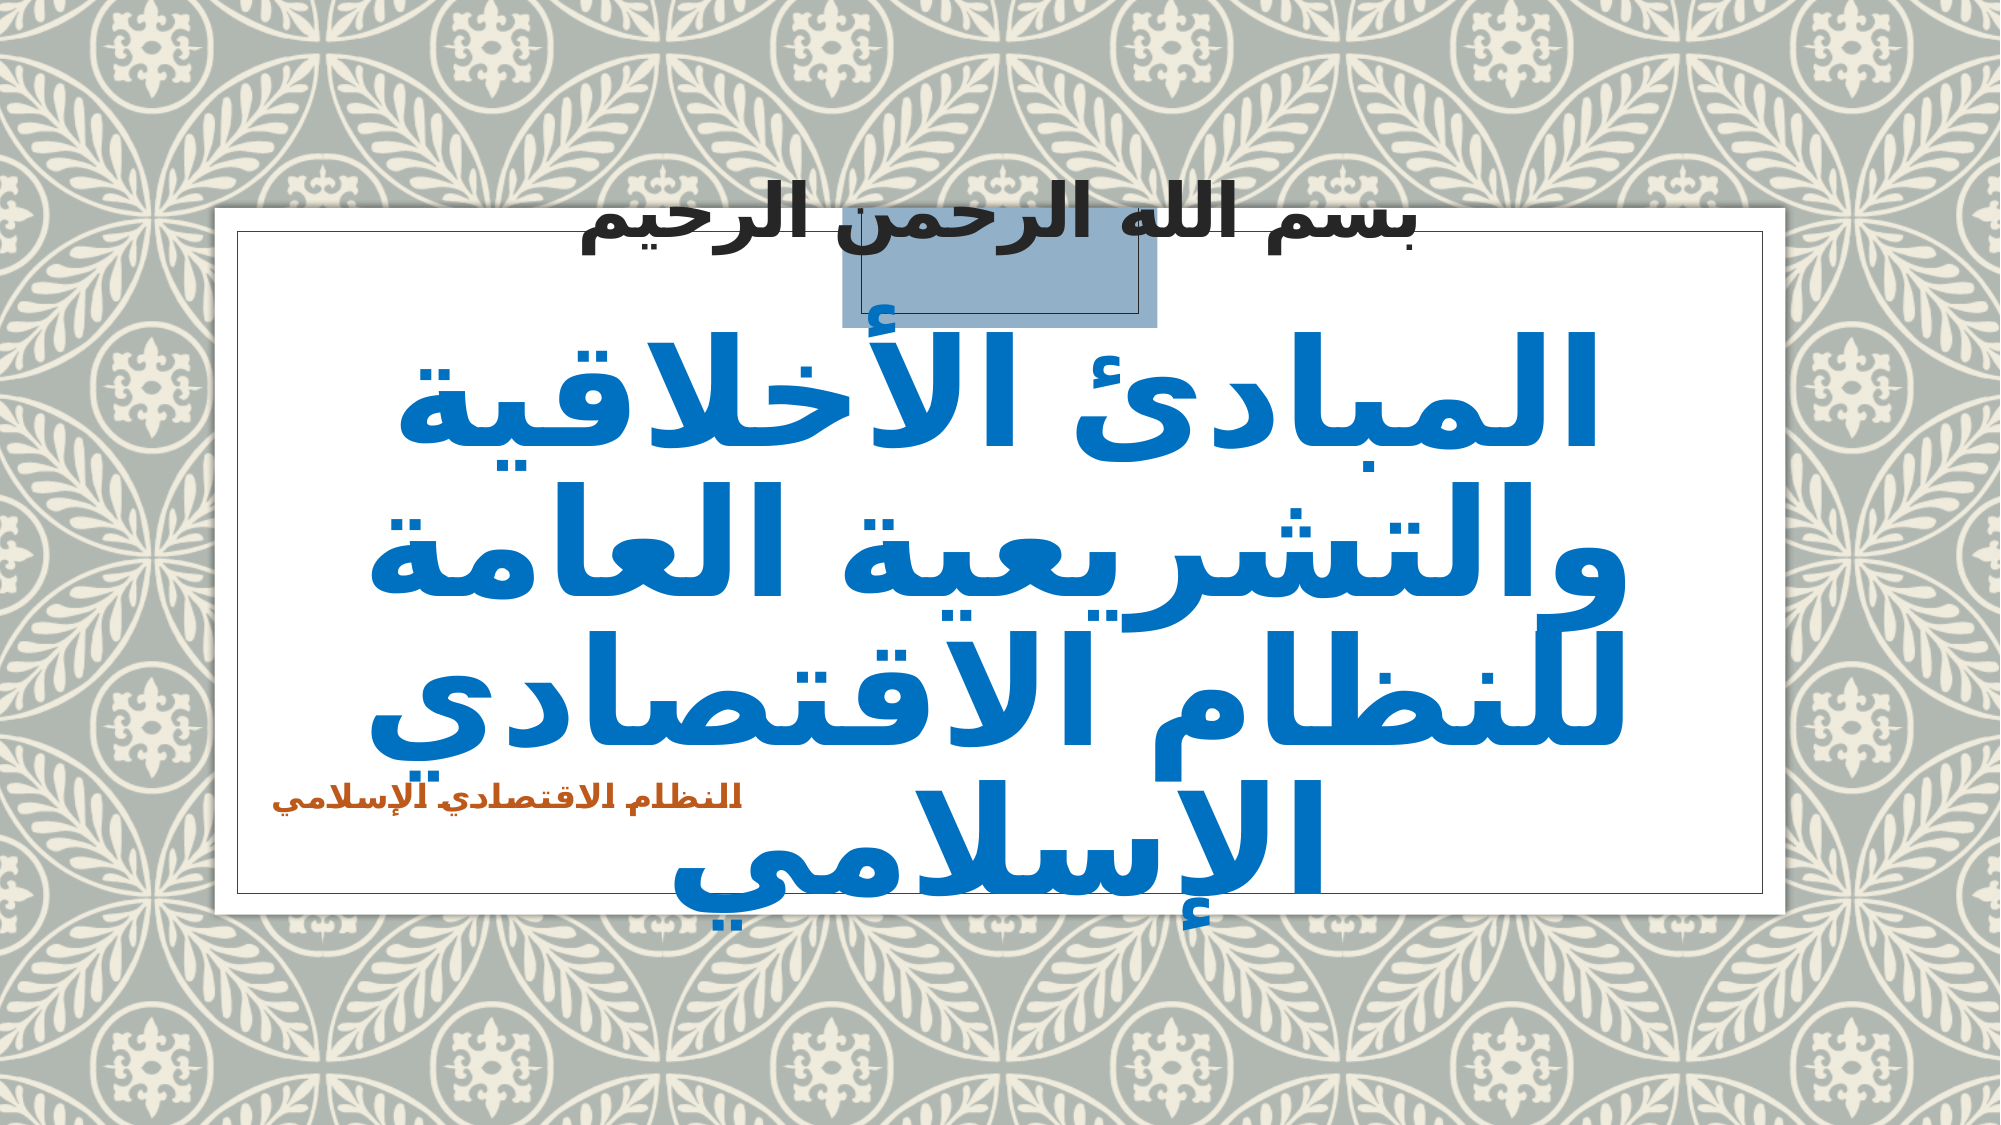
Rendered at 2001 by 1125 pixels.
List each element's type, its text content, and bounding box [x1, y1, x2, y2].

title بسم الله الرحمن الرحيم المبادئ الأخلاقية والتشريعية العامة للنظام الاقتصادي الإسلامي [256, 844, 1744, 900]
subtitle النظام الاقتصادي الإسلامي [256, 768, 1745, 844]
title بسم الله الرحمن الرحيم المبادئ الأخلاقية والتشريعية العامة للنظام الاقتصادي الإسلامي [256, 202, 1744, 768]
